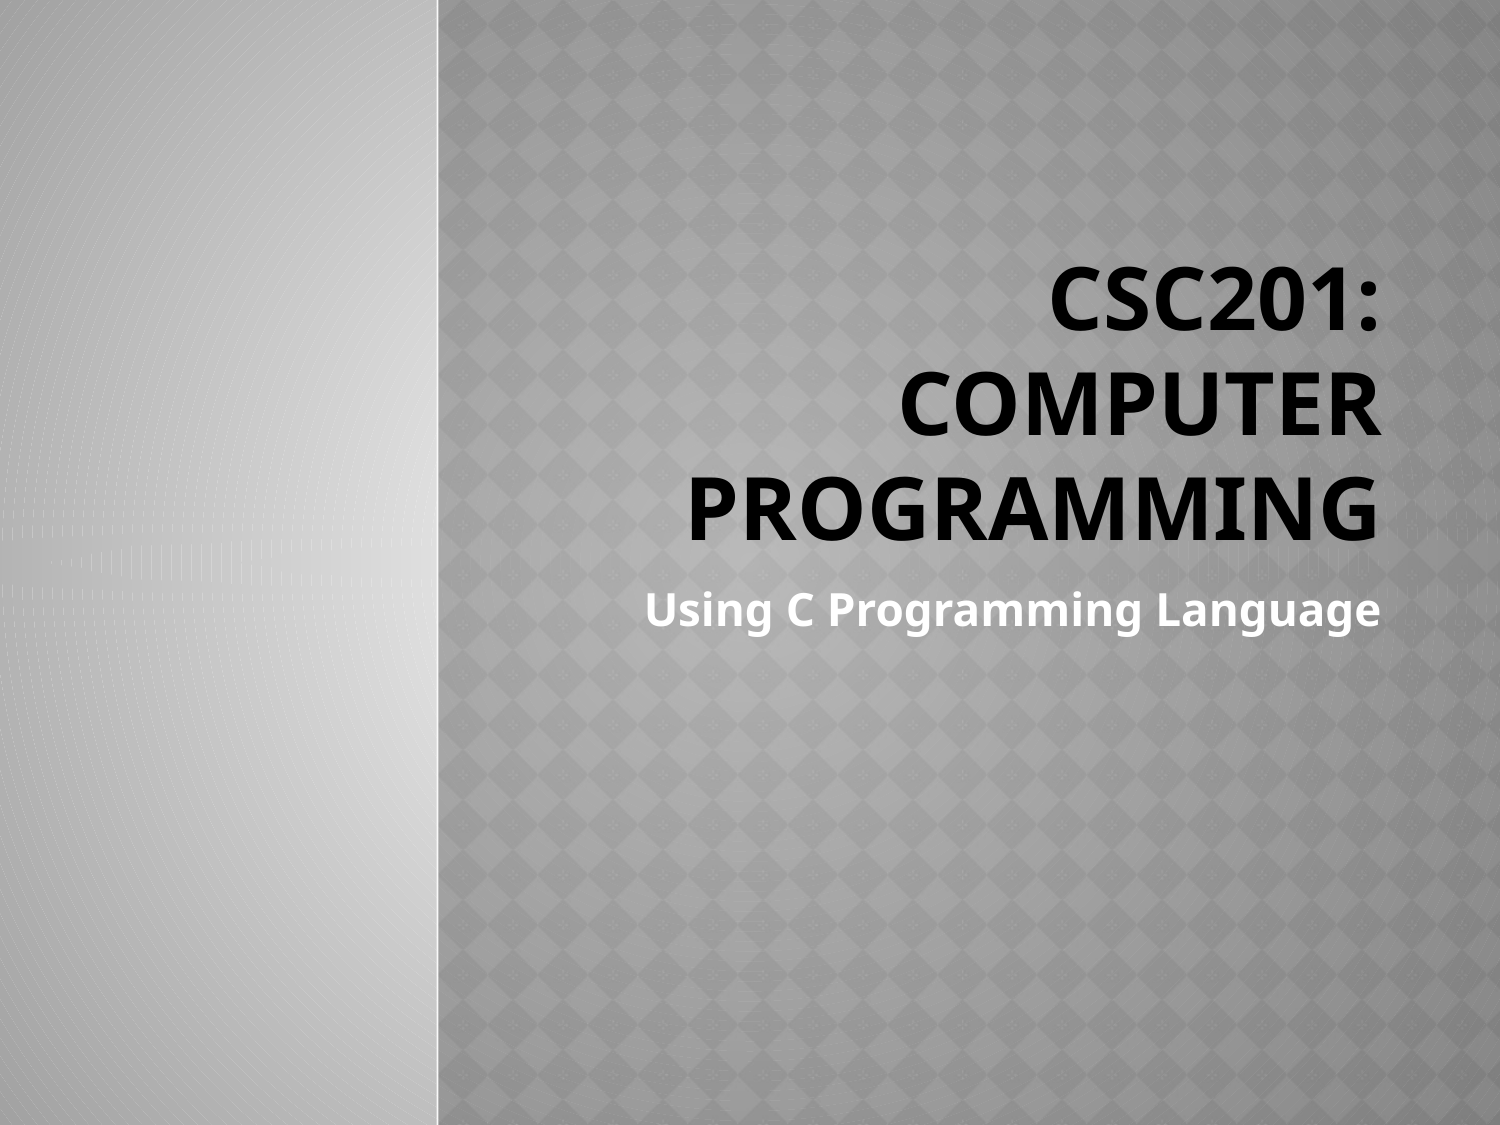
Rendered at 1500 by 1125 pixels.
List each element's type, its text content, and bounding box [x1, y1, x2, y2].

subtitle Using C Programming Language [550, 580, 1390, 762]
title CSC201: Computer Programming [552, 87, 1390, 558]
